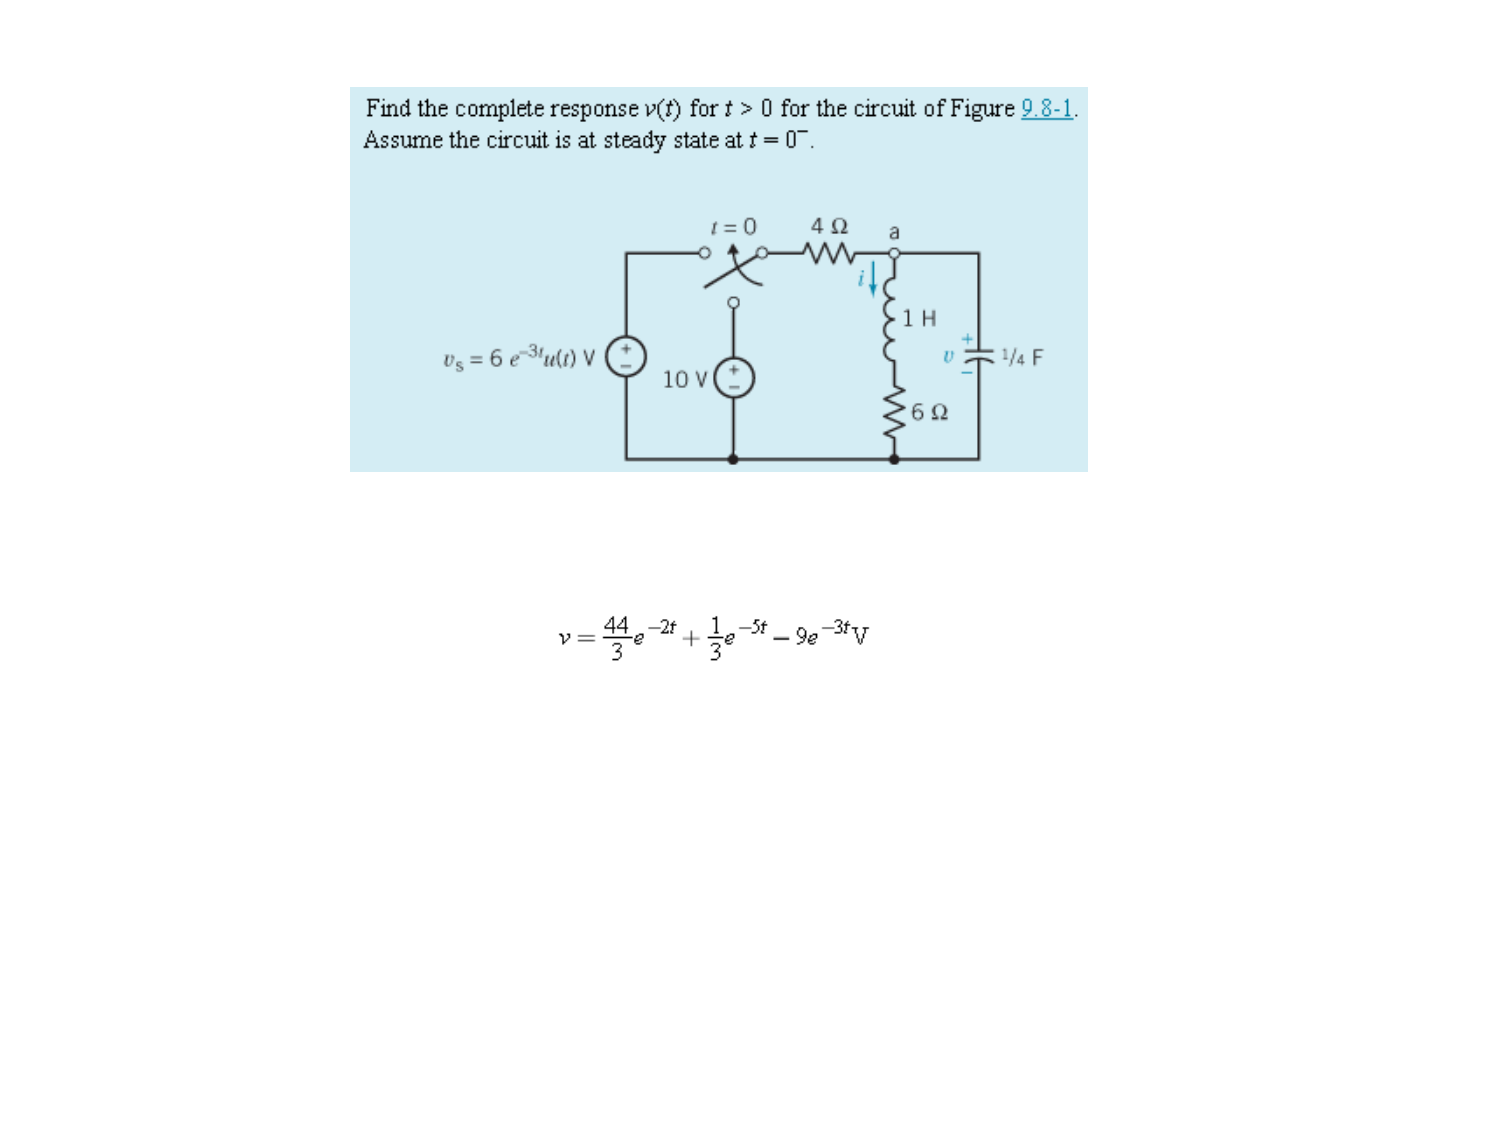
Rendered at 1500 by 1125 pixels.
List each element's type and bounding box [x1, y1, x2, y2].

picture [349, 87, 1088, 473]
picture [524, 574, 924, 712]
